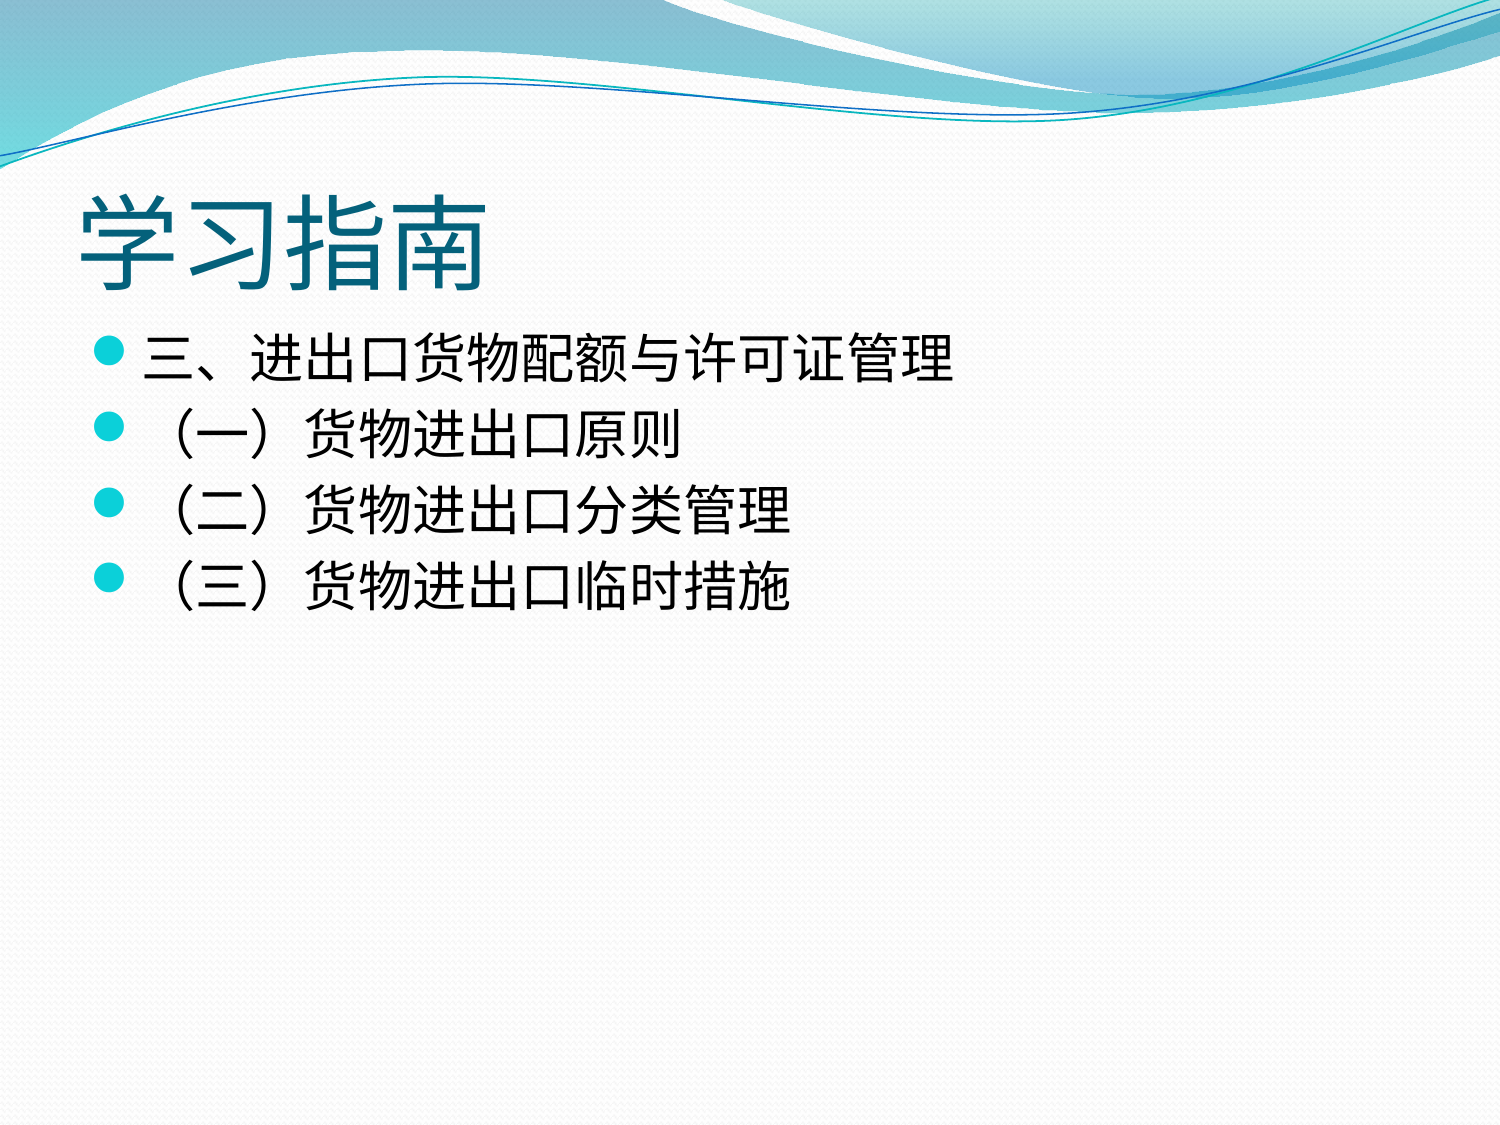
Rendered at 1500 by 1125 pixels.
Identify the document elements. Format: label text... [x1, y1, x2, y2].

title 学习指南 [75, 115, 1425, 303]
list 三、进出口货物配额与许可证管理 （一）货物进出口原则 （二）货物进出口分类管理 （三）货物进出口临时措施 [75, 317, 1425, 1038]
